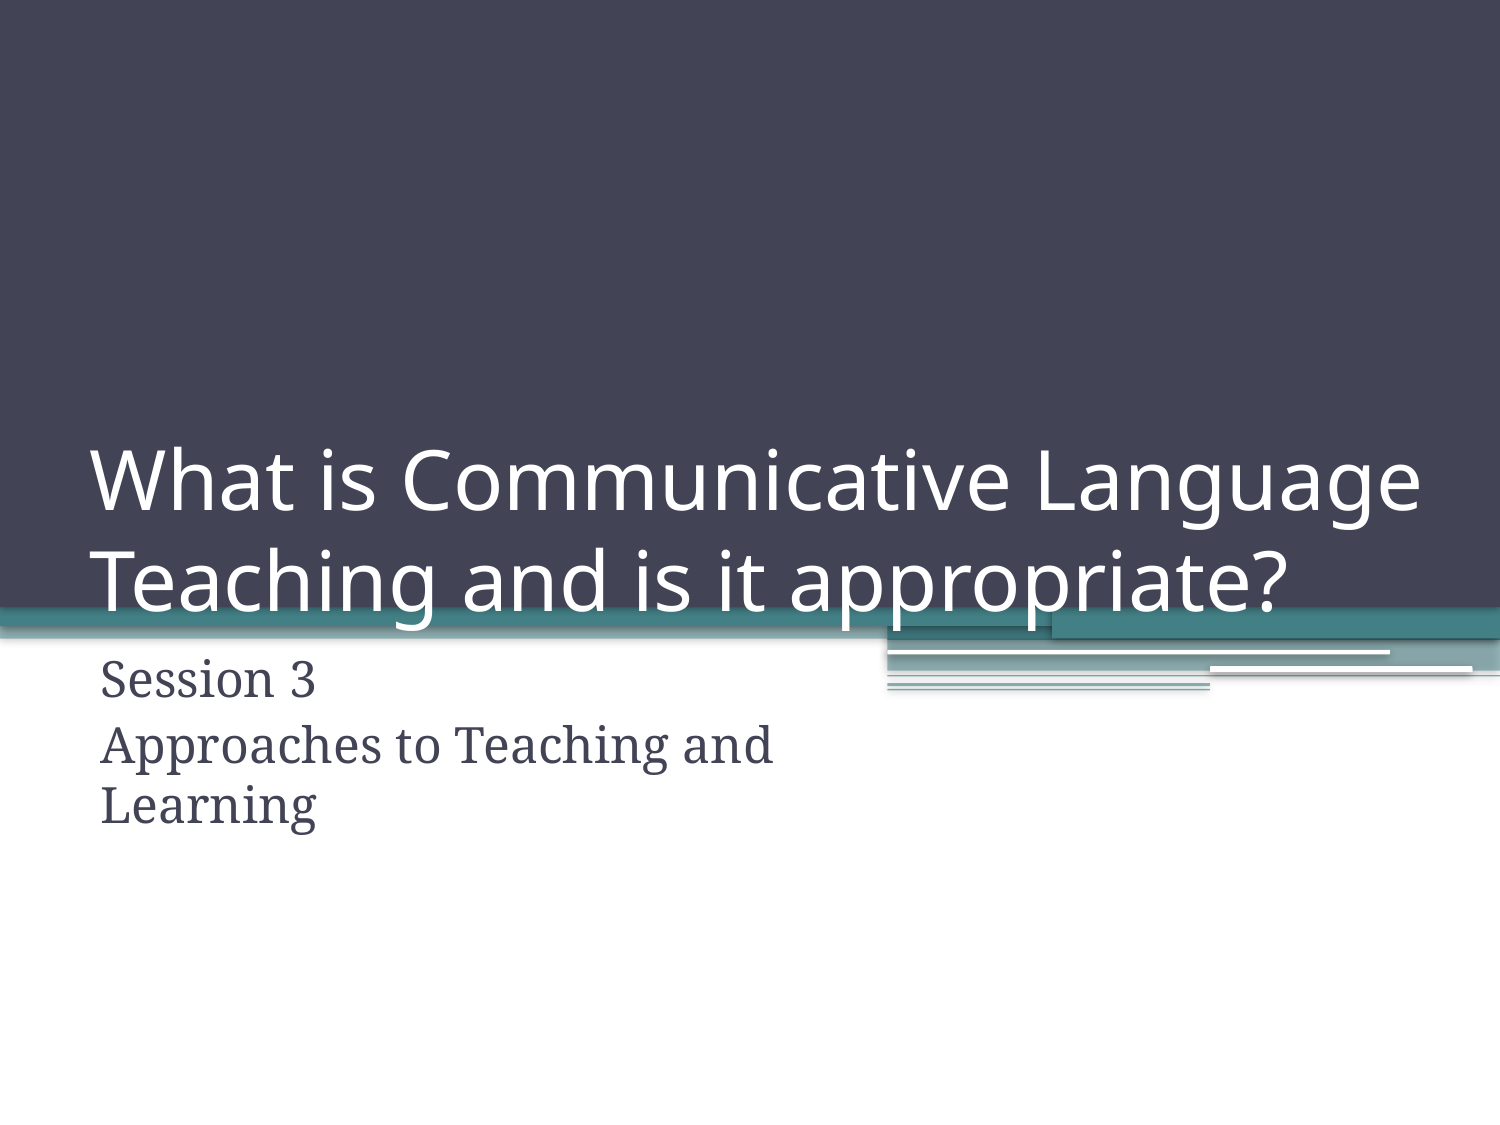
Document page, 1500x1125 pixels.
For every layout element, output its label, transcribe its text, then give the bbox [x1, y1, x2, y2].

title What is Communicative Language Teaching and is it appropriate? [75, 394, 1463, 636]
subtitle Session 3 Approaches to Teaching and Learning [75, 639, 888, 928]
